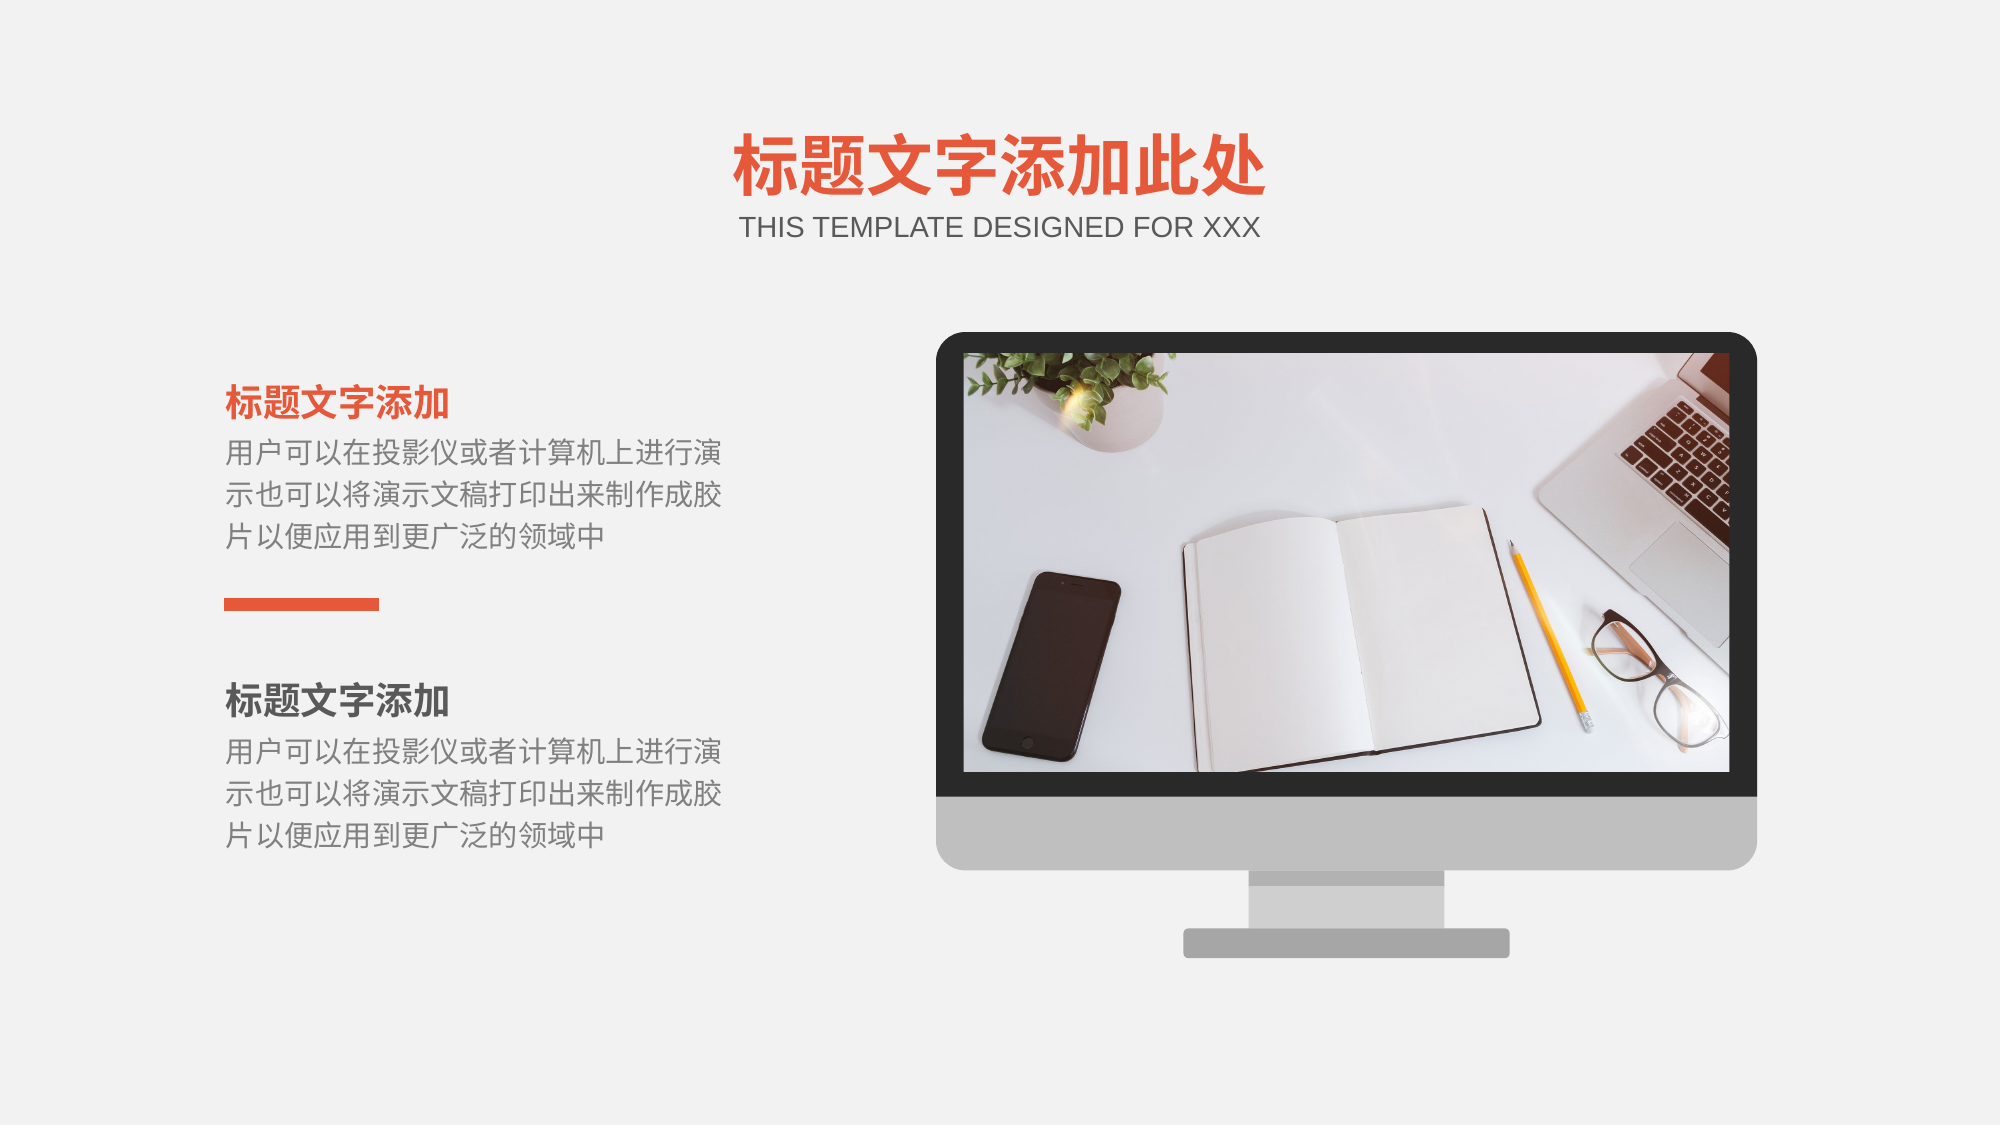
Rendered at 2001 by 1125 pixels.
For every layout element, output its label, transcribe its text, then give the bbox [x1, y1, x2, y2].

text_box 标题文字添加此处 [718, 116, 1282, 201]
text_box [211, 362, 764, 563]
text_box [935, 332, 1758, 959]
text_box THIS TEMPLATE DESIGNED FOR XXX [599, 201, 1401, 251]
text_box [211, 660, 764, 862]
